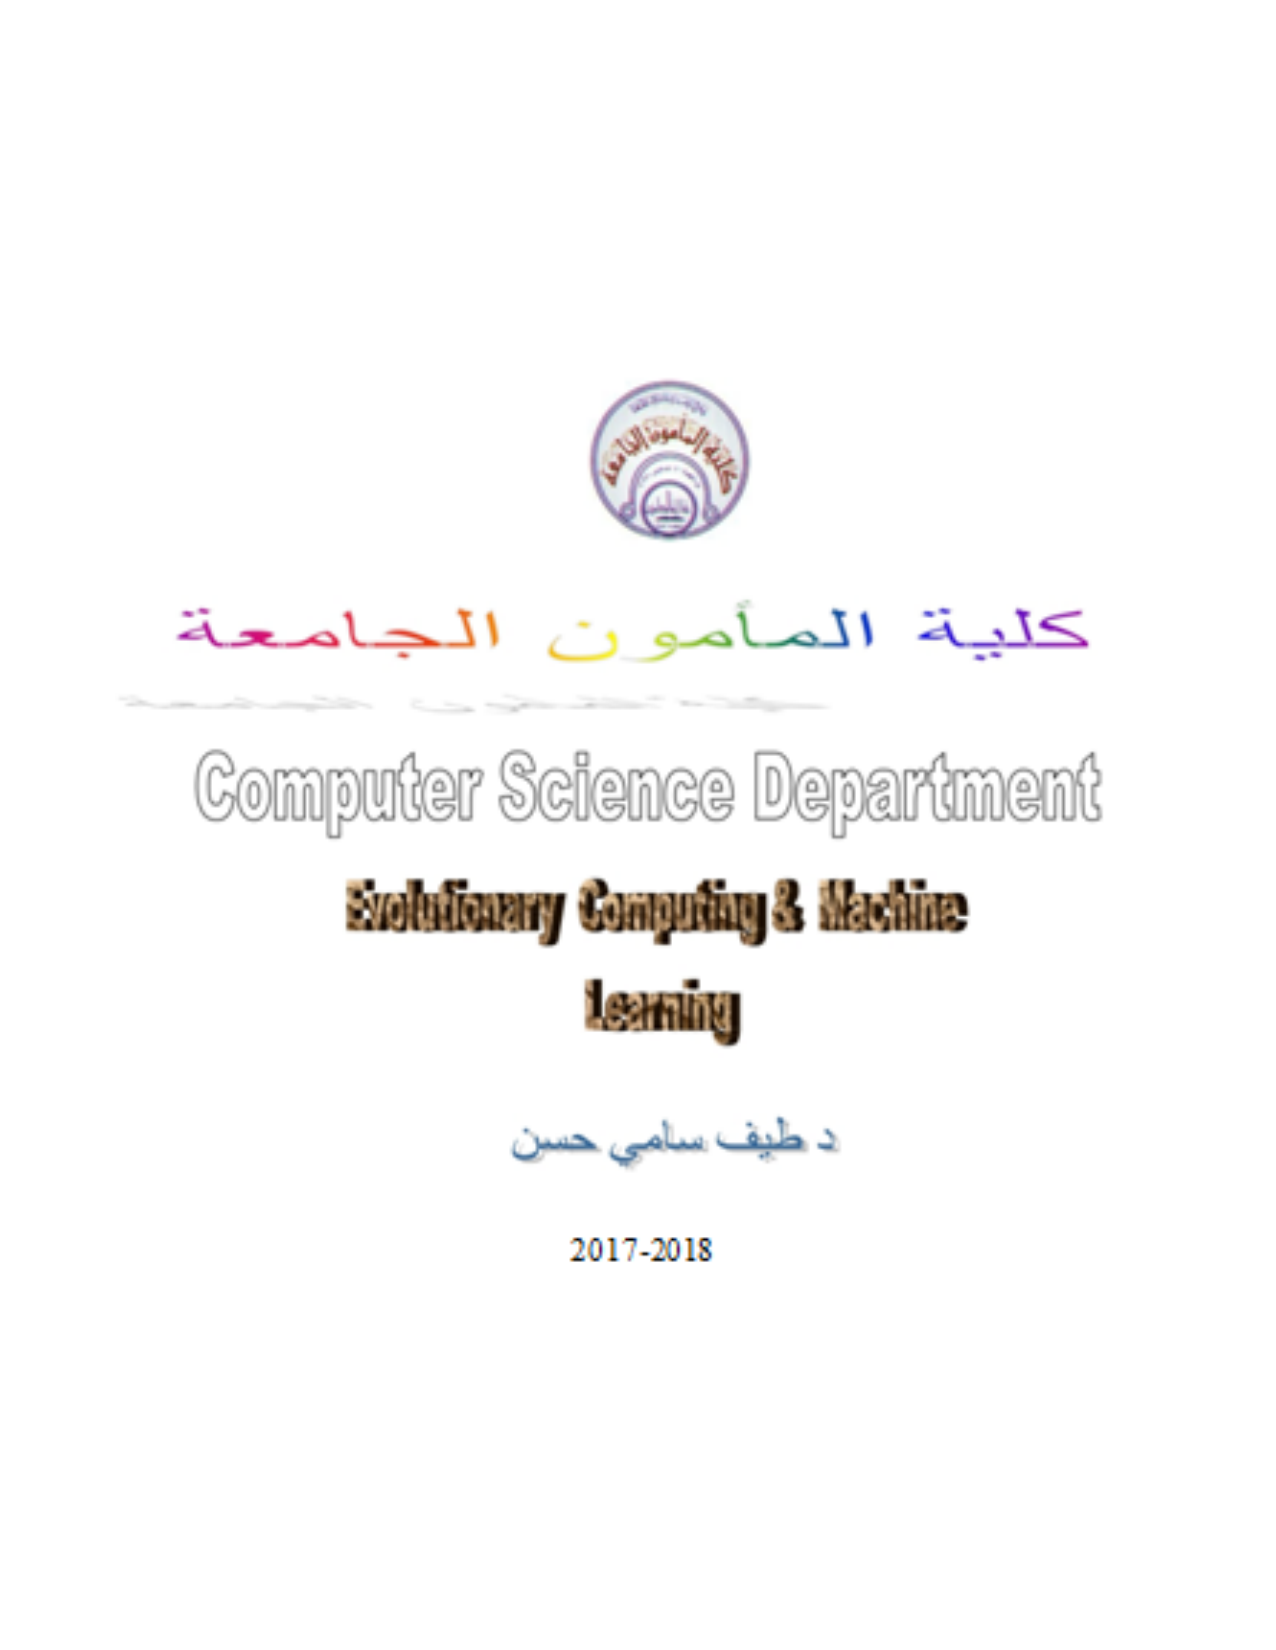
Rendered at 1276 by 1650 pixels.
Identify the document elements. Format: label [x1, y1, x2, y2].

picture [51, 66, 1224, 1584]
